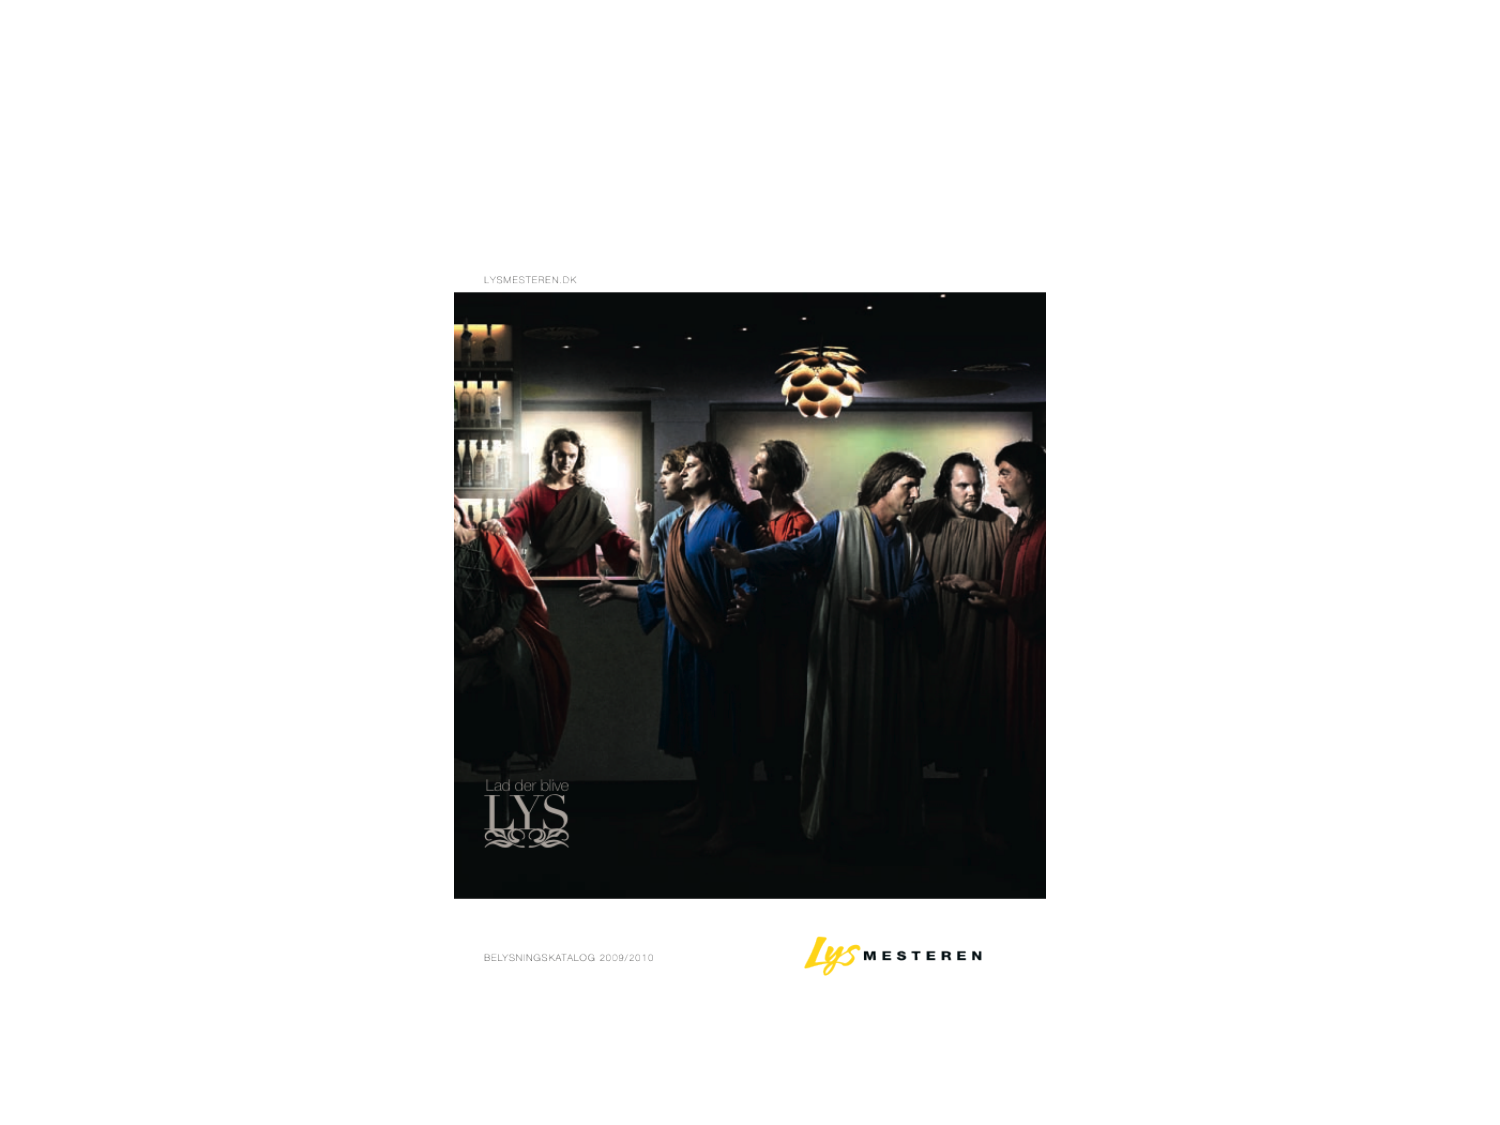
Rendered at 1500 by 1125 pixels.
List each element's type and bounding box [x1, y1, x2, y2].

list [74, 262, 1426, 1006]
